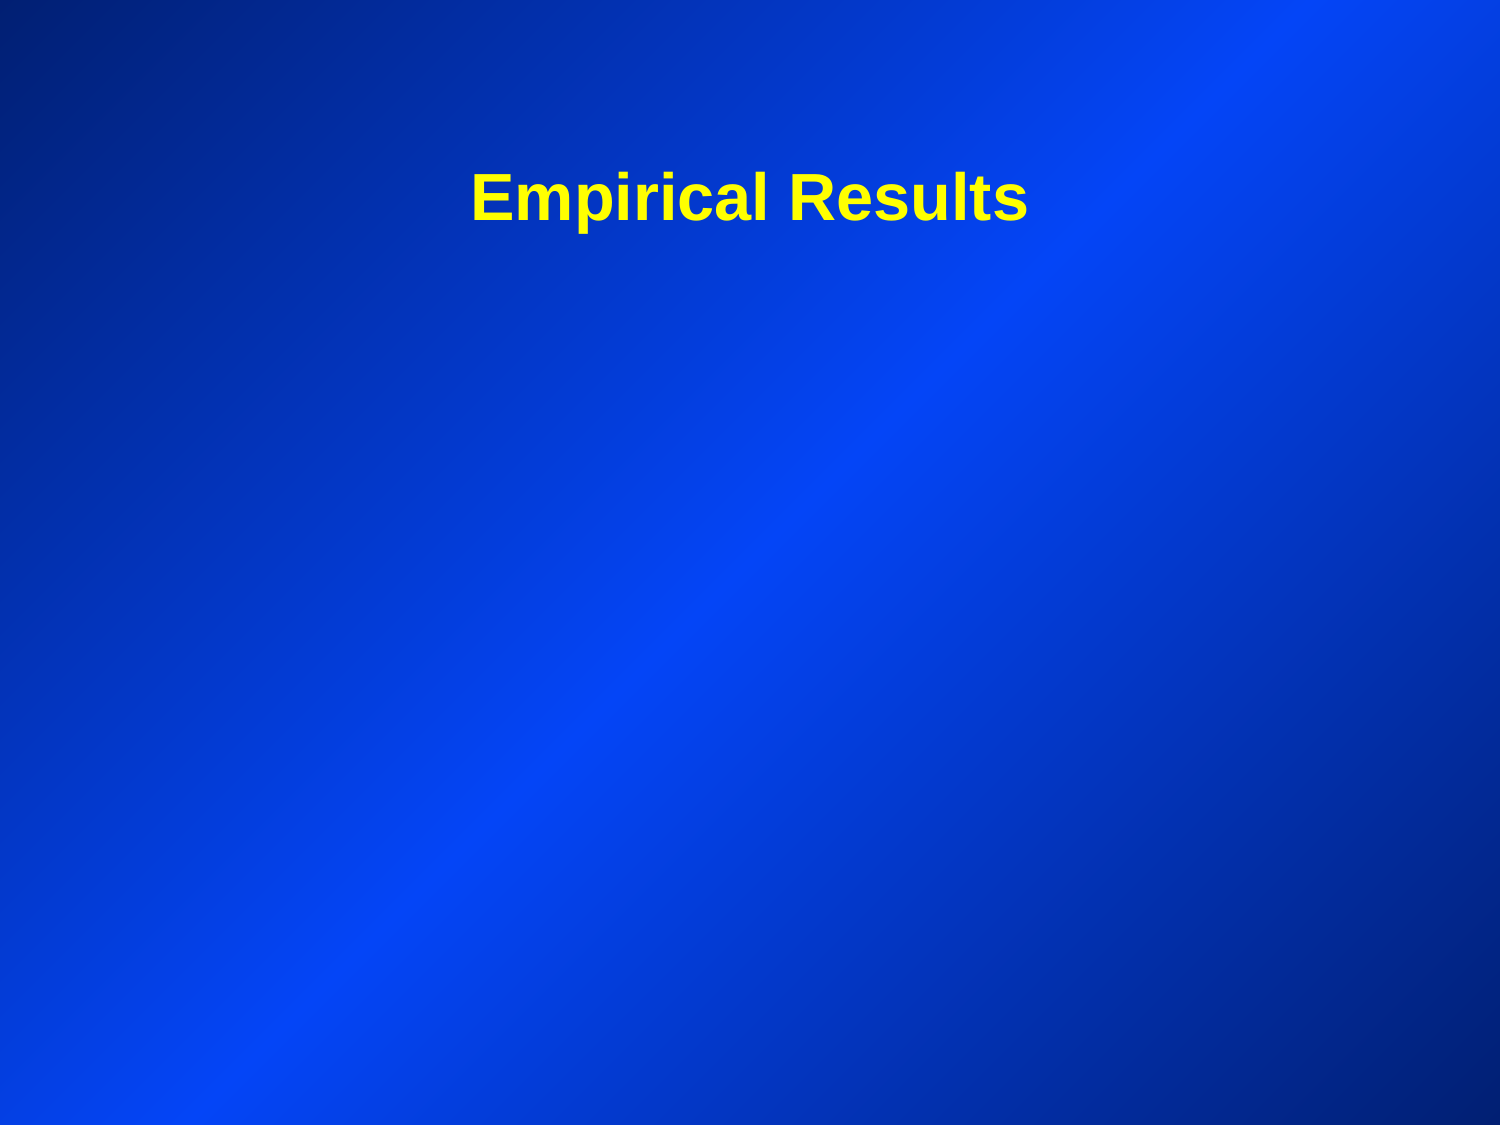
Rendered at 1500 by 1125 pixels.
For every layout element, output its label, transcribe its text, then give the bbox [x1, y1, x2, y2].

title Empirical Results [112, 99, 1388, 288]
